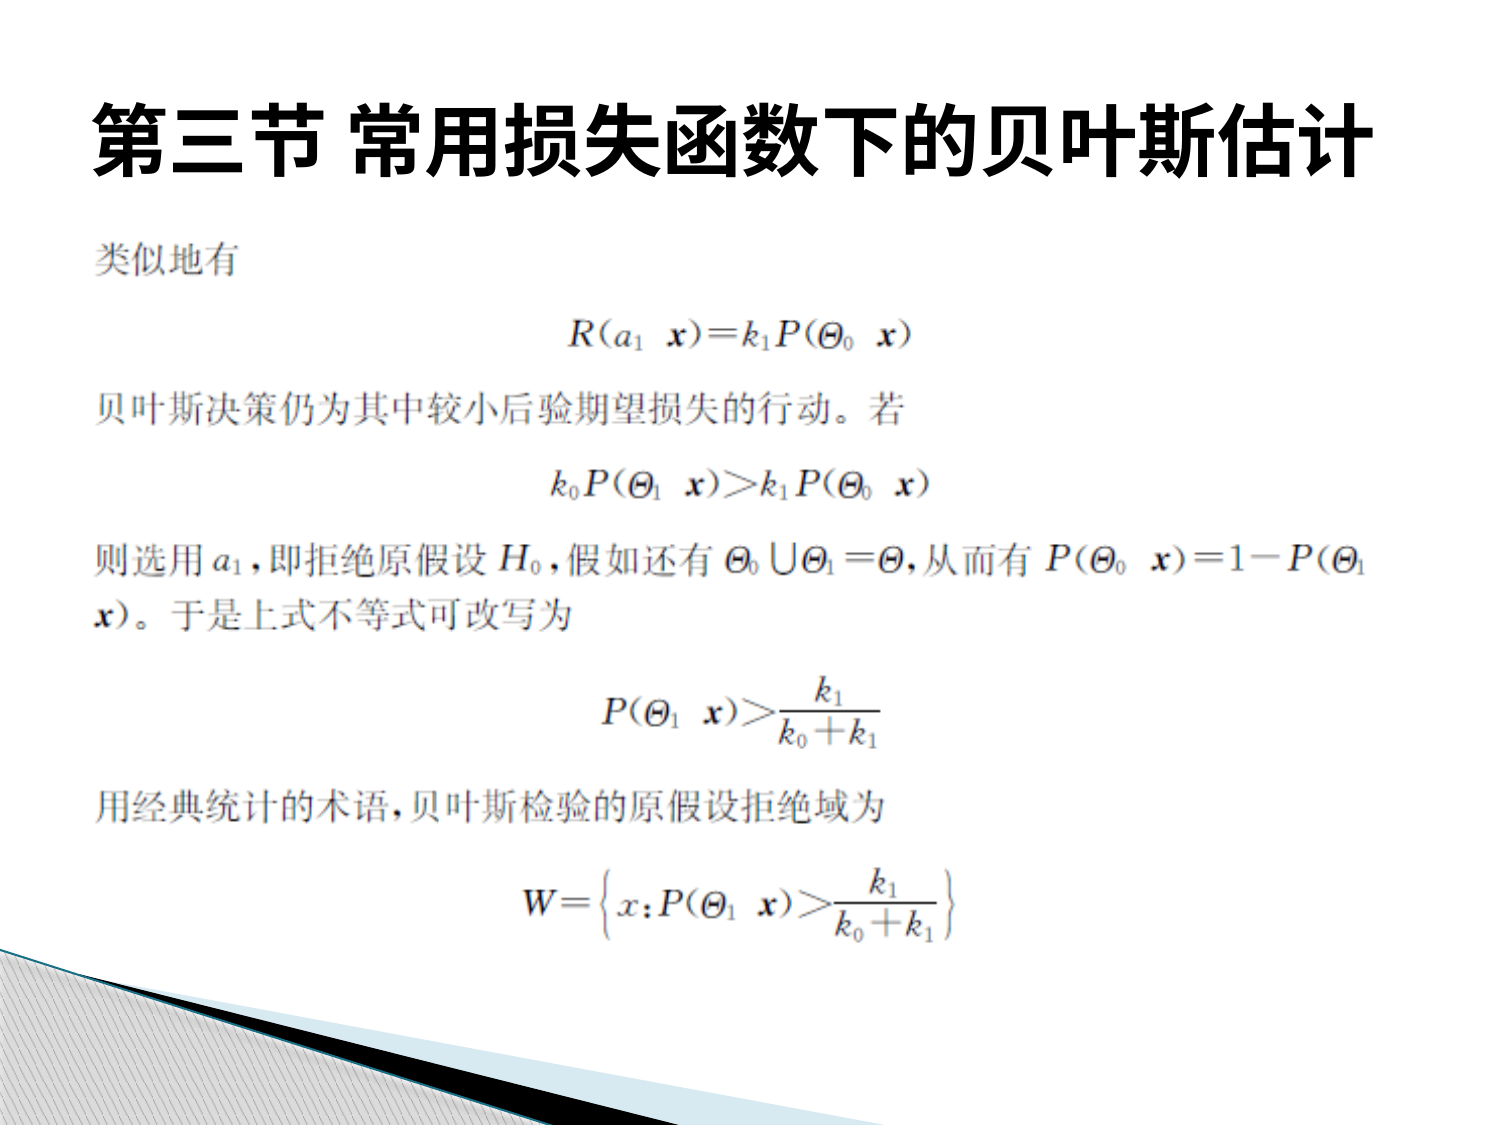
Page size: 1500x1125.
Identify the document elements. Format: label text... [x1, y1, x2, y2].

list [81, 222, 1384, 959]
title 第三节 常用损失函数下的贝叶斯估计 [75, 45, 1425, 233]
